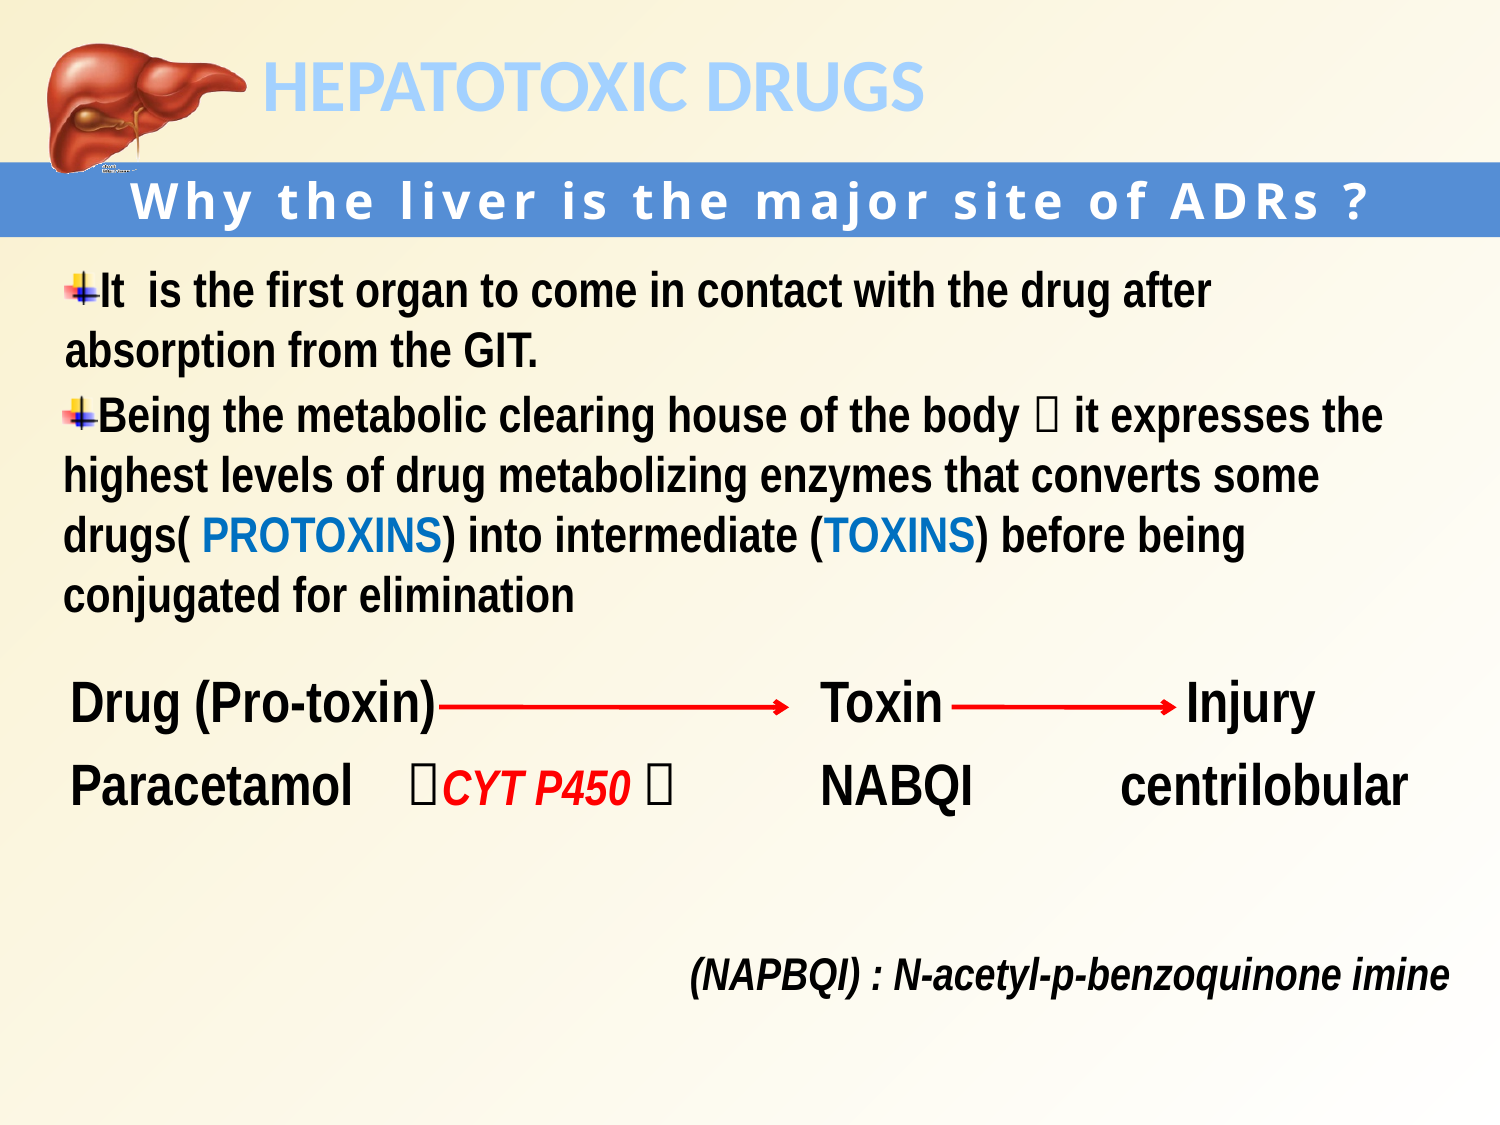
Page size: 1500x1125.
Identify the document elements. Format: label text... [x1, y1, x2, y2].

text_box (NAPBQI) : N-acetyl-p-benzoquinone imine [675, 937, 1500, 1008]
picture [62, 394, 98, 430]
text_box HEPATOTOXIC DRUGS [75, 28, 1114, 134]
text_box It is the first organ to come in contact with the drug after absorption from the GIT. [50, 249, 1450, 385]
text_box Being the metabolic clearing house of the body  it expresses the highest levels of drug metabolizing enzymes that converts some drugs( PROTOXINS) into intermediate (TOXINS) before being conjugated for elimination [48, 374, 1449, 630]
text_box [55, 656, 1456, 827]
picture [37, 37, 251, 178]
text_box Why the liver is the major site of ADRs ? [0, 162, 1500, 238]
picture [64, 269, 100, 305]
